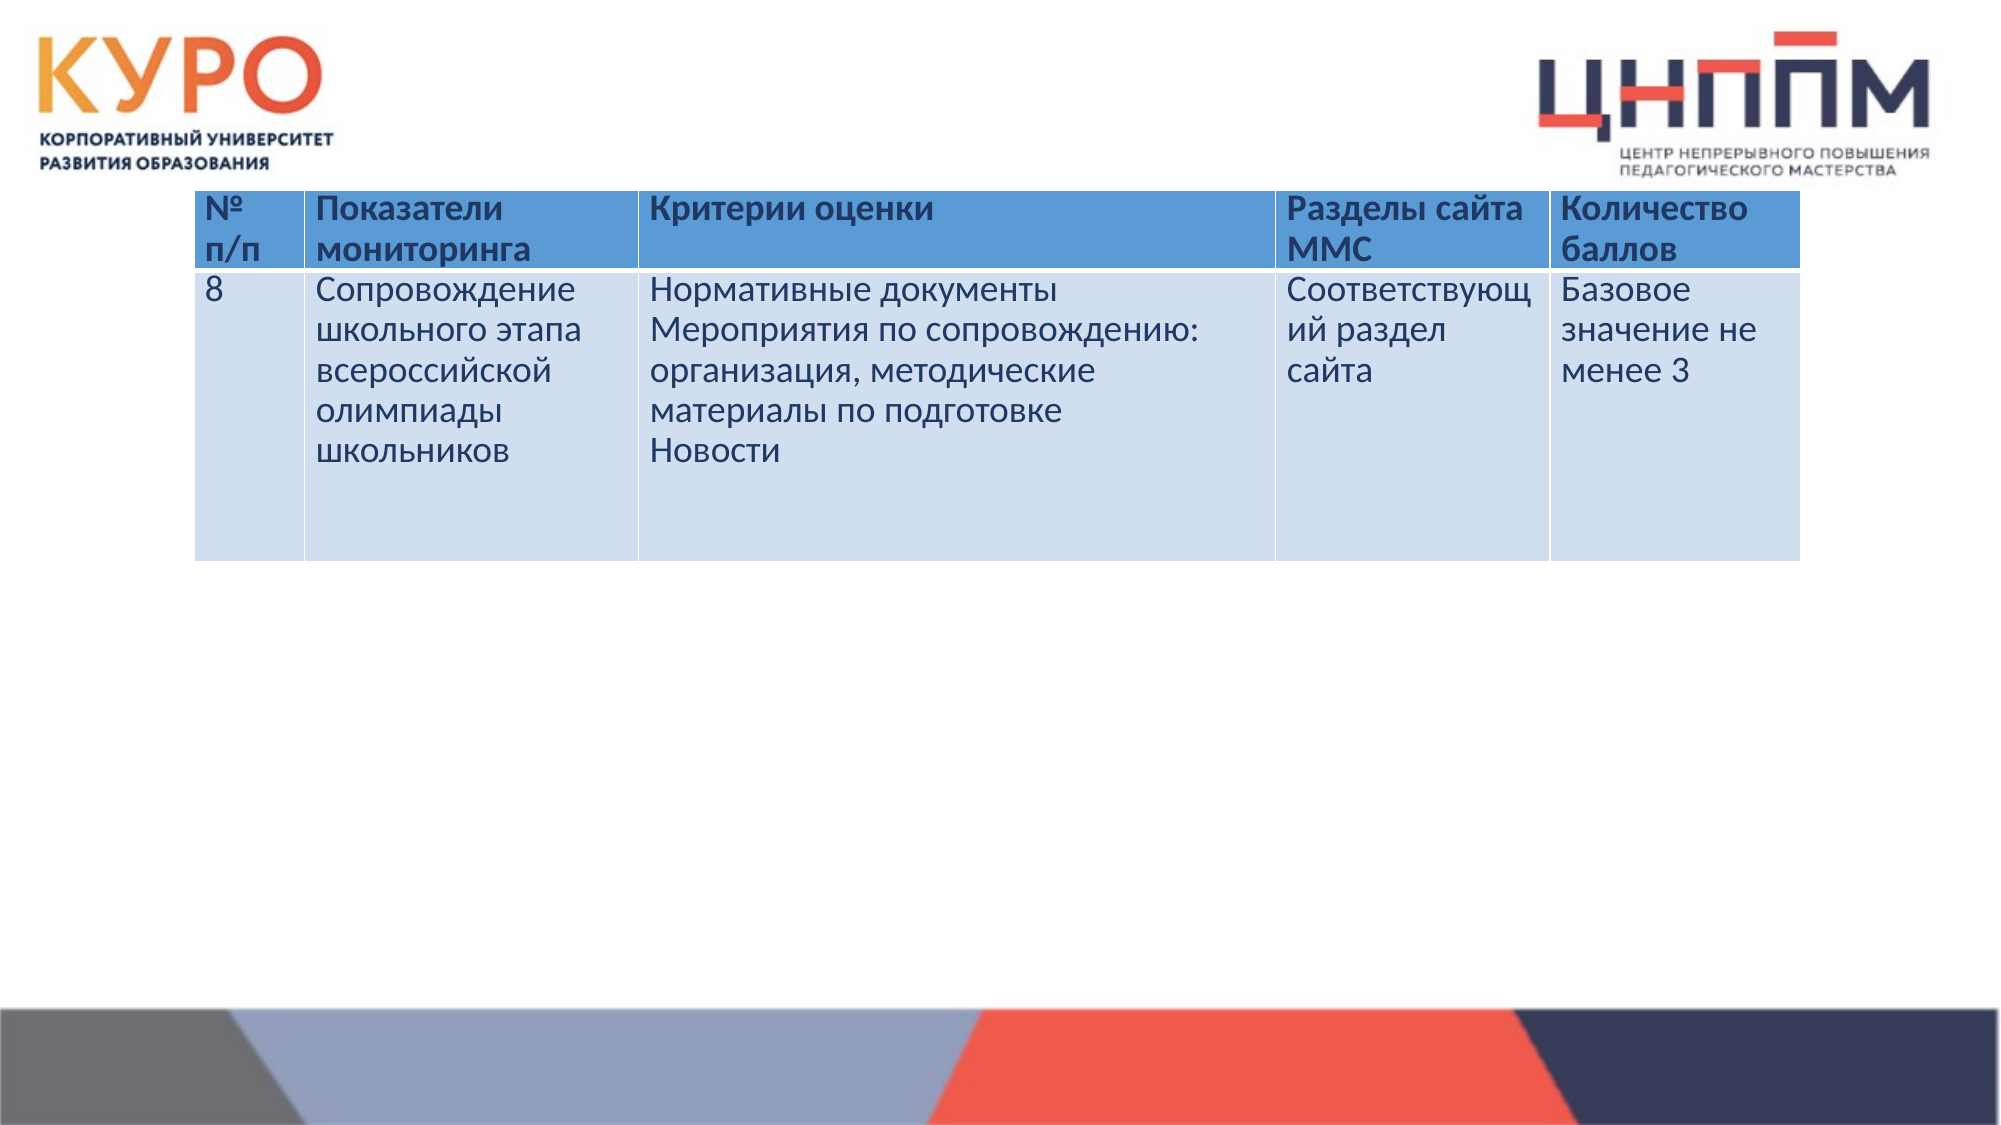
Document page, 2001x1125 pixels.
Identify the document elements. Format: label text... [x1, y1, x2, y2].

table_header Показатели мониторинга [305, 191, 638, 268]
table_cell Сопровождение школьного этапа всероссийской олимпиады школьников [305, 273, 638, 561]
table_header № п/п [195, 191, 304, 268]
table_cell 8 [195, 273, 304, 561]
table_cell Соответствующий раздел сайта [1276, 273, 1549, 561]
table_cell Базовое значение не менее 3 [1551, 273, 1800, 561]
table_cell Нормативные документы Мероприятия по сопровождению: организация, методические материалы по подготовке Новости [639, 273, 1275, 561]
table_header Разделы сайта ММС [1276, 191, 1549, 268]
table_header Количество баллов [1551, 191, 1800, 268]
table_header Критерии оценки [639, 191, 1275, 268]
picture [0, 0, 2001, 1125]
